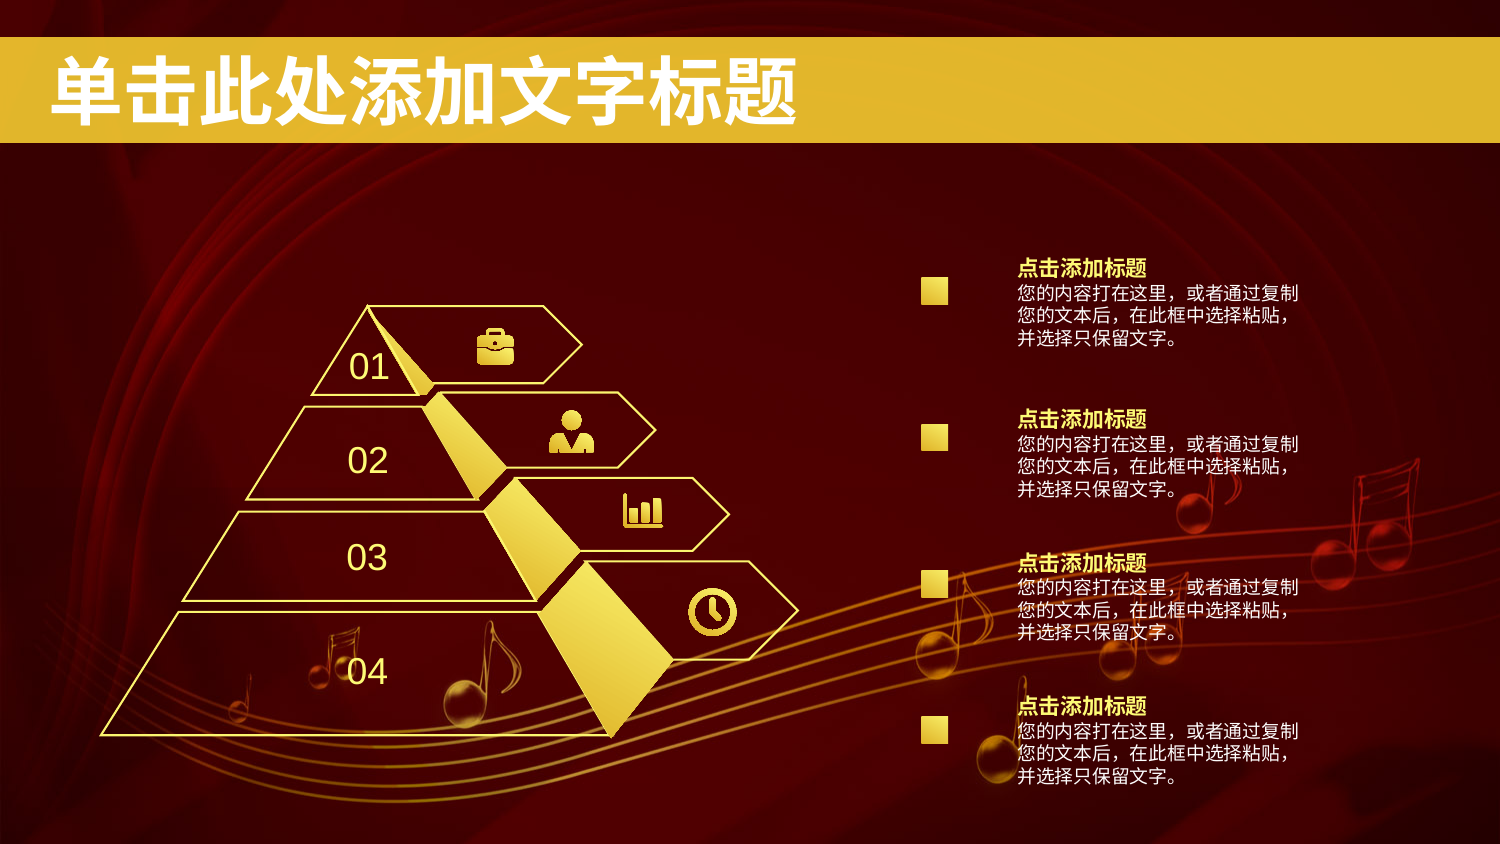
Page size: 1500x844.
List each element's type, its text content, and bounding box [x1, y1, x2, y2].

text_box 点击添加标题 您的内容打在这里，或者通过复制 您的文本后，在此框中选择粘贴， 并选择只保留文字。 [1002, 398, 1314, 542]
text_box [182, 477, 729, 561]
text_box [100, 561, 798, 739]
text_box [920, 277, 949, 306]
text_box 点击添加标题 您的内容打在这里，或者通过复制 您的文本后，在此框中选择粘贴， 并选择只保留文字。 [1002, 685, 1314, 841]
picture [0, 143, 1500, 844]
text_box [285, 306, 582, 395]
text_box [246, 391, 656, 500]
text_box [920, 569, 949, 598]
text_box 点击添加标题 您的内容打在这里，或者通过复制 您的文本后，在此框中选择粘贴， 并选择只保留文字。 [1002, 542, 1314, 685]
text_box 点击添加标题 您的内容打在这里，或者通过复制 您的文本后，在此框中选择粘贴， 并选择只保留文字。 [1002, 247, 1314, 398]
text_box [920, 423, 949, 452]
picture [0, 0, 1500, 37]
text_box [920, 716, 949, 744]
